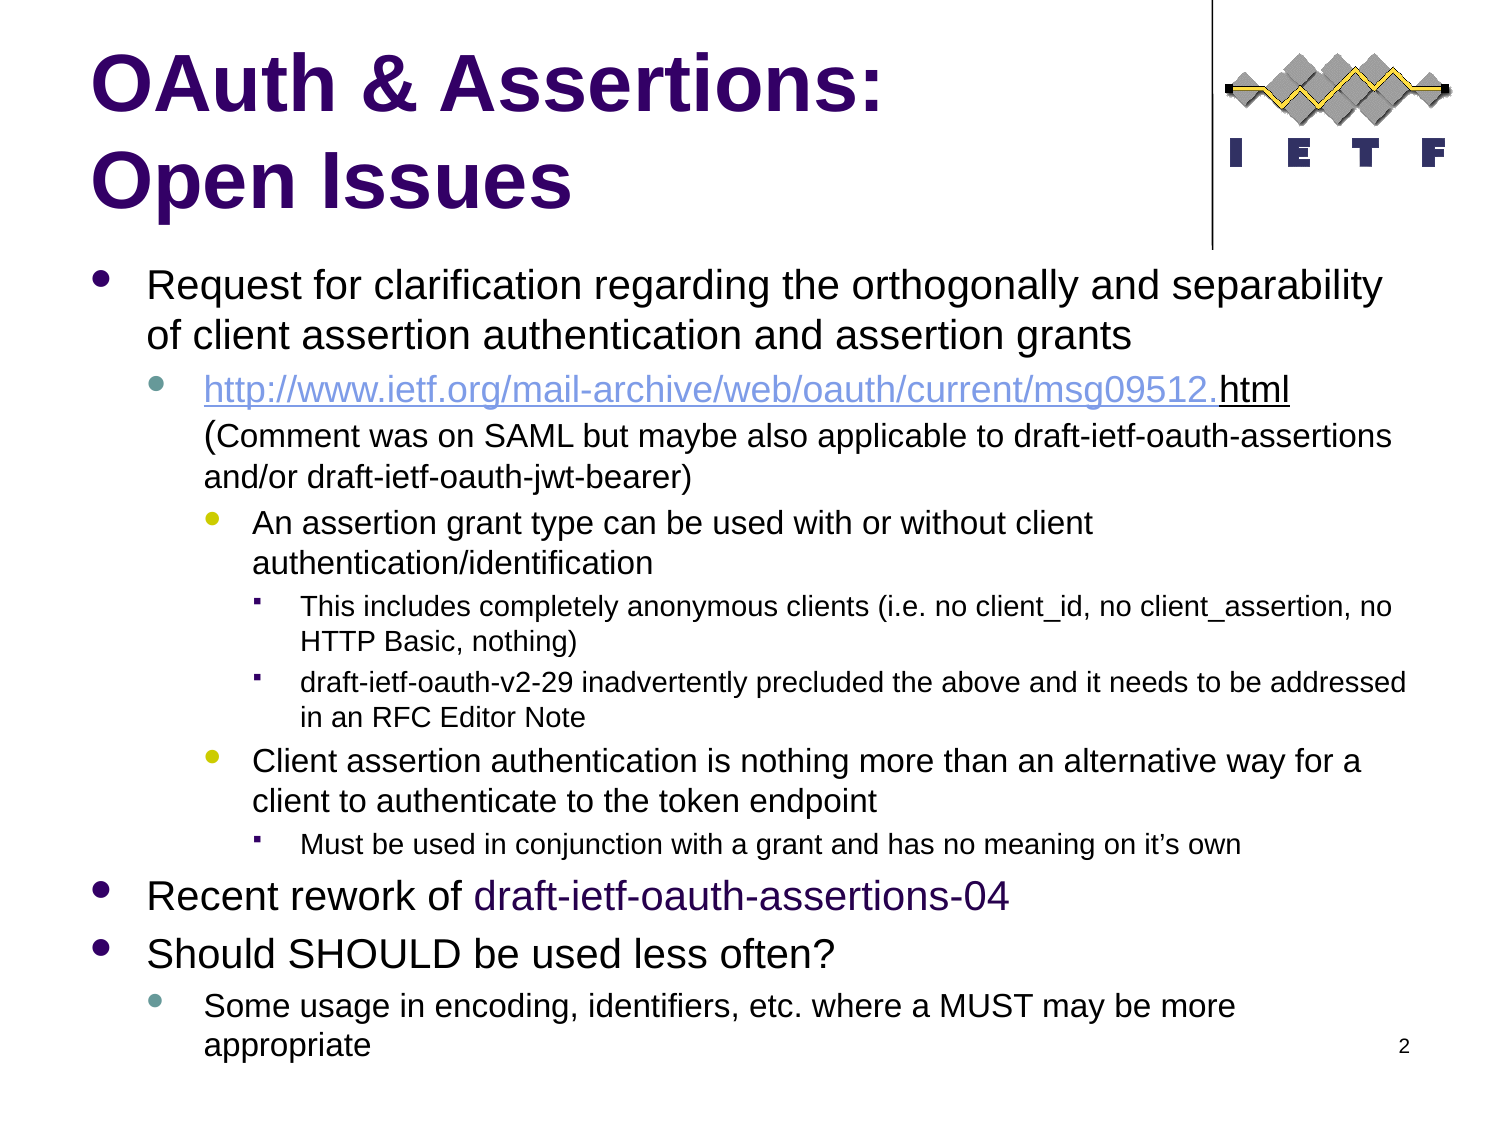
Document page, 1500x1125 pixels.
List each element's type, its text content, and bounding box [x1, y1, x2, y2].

title OAuth & Assertions: Open Issues [74, 19, 1201, 233]
picture [1212, 37, 1463, 181]
list Request for clarification regarding the orthogonally and separability of client assertion authentication and assertion grants http://www.ietf.org/mail-archive/web/oauth/current/msg09512.html (Comment was on SAML but maybe also applicable to draft-ietf-oauth-assertions and/or draft-ietf-oauth-jwt-bearer) An assertion grant type can be used with or without client authentication/identification This includes completely anonymous clients (i.e. no client_id, no client_assertion, no HTTP Basic, nothing) draft-ietf-oauth-v2-29 inadvertently precluded the above and it needs to be addressed in an RFC Editor Note Client assertion authentication is nothing more than an alternative way for a client to authenticate to the token endpoint Must be used in conjunction with a grant and has no meaning on it’s own Recent rework of draft-ietf-oauth-assertions-04 Should SHOULD be used less often? Some usage in encoding, identifiers, etc. where a MUST may be more appropriate [74, 249, 1426, 1063]
slide_number 2 [1074, 1024, 1426, 1101]
